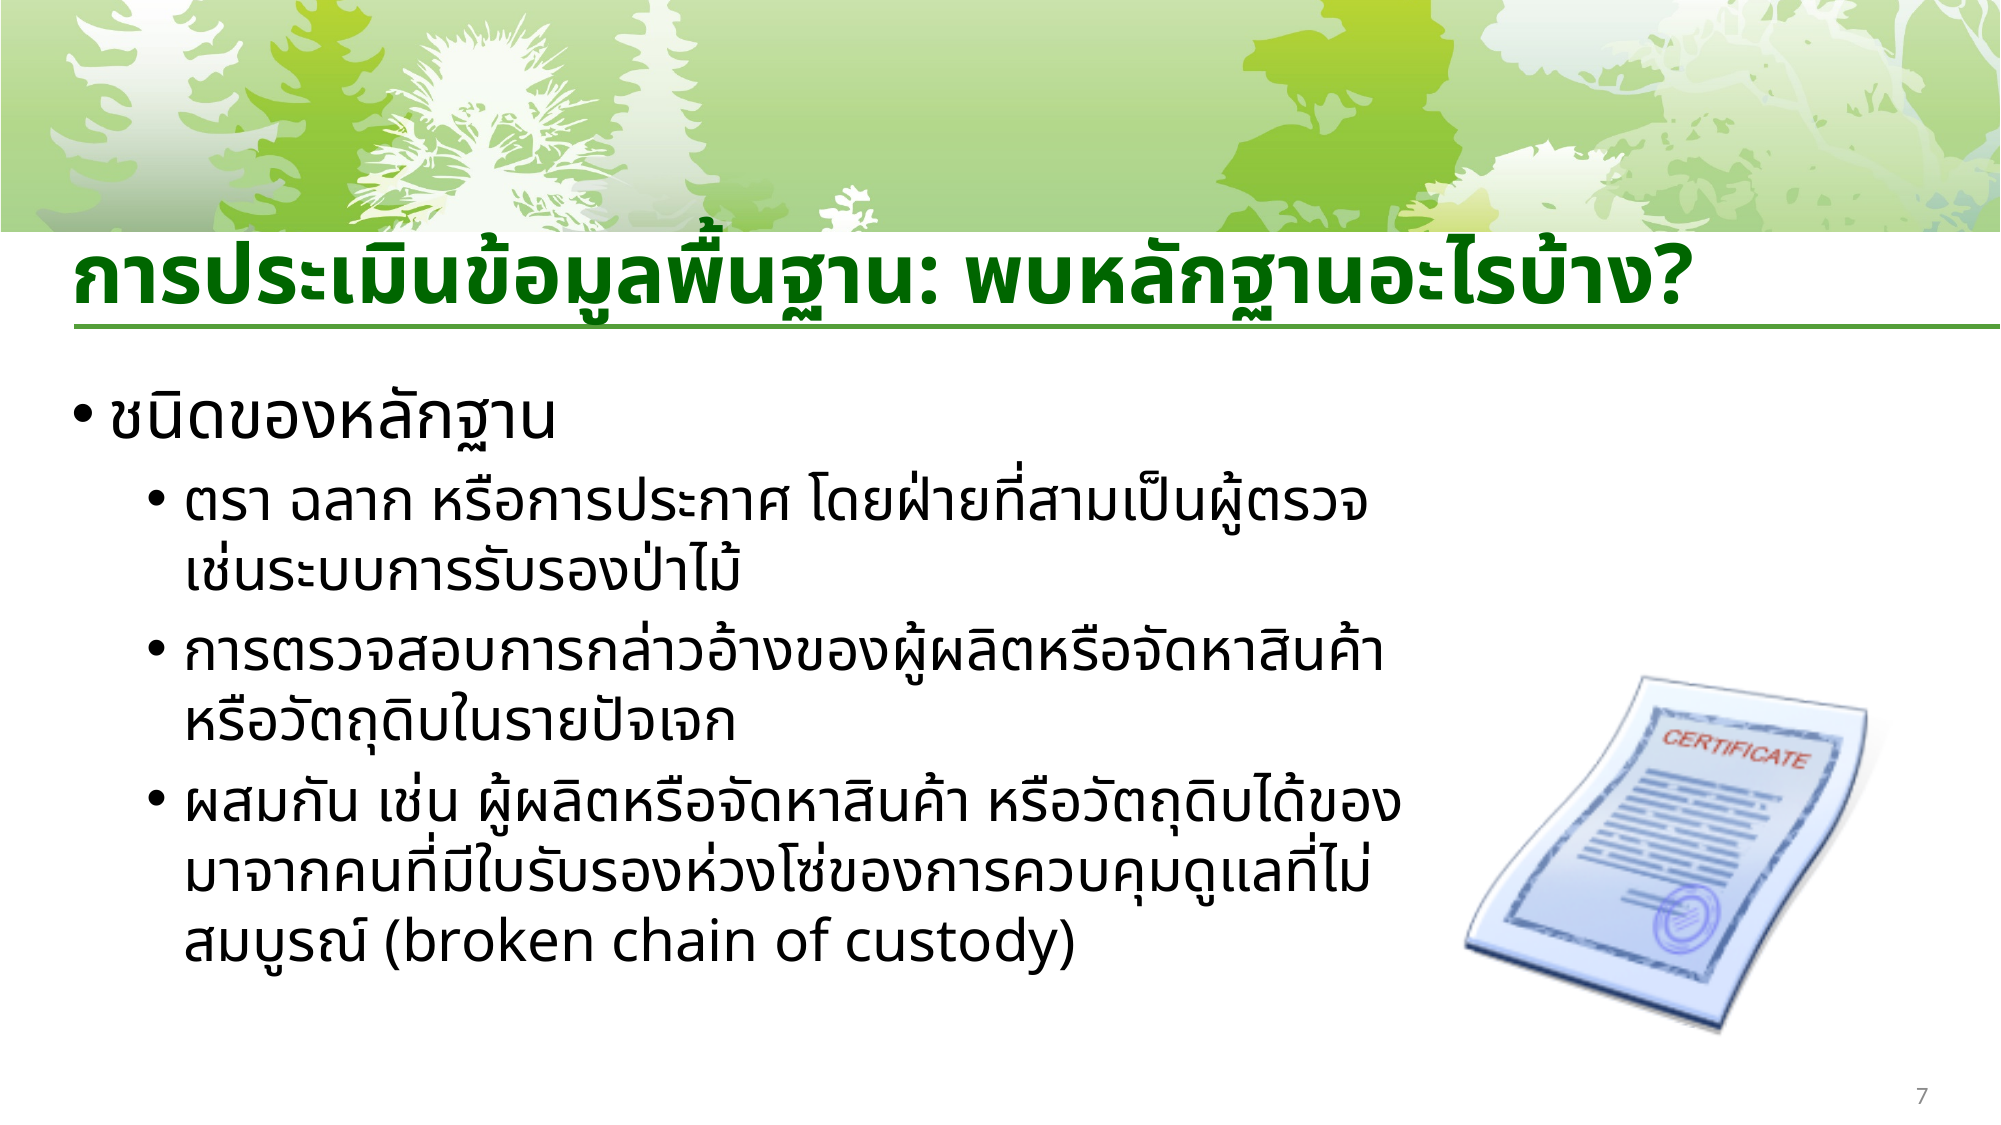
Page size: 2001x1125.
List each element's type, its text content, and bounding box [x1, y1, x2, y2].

title การประเมินข้อมูลพื้นฐาน: พบหลักฐานอะไรบ้าง? [56, 193, 1782, 359]
picture [1453, 628, 1893, 1068]
picture [0, 0, 2000, 232]
slide_number 7 [1493, 1065, 1944, 1125]
list ชนิดของหลักฐาน ตรา ฉลาก หรือการประกาศ โดยฝ่ายที่สามเป็นผู้ตรวจ เช่นระบบการรับรองป่าไม้ การตรวจสอบการกล่าวอ้างของผู้ผลิตหรือจัดหาสินค้า หรือวัตถุดิบในรายปัจเจก ผสมกัน เช่น ผู้ผลิตหรือจัดหาสินค้า หรือวัตถุดิบได้ของมาจากคนที่มีใบรับรองห่วงโซ่ของการควบคุมดูแลที่ไม่สมบูรณ์ (broken chain of custody) [56, 364, 1456, 1068]
